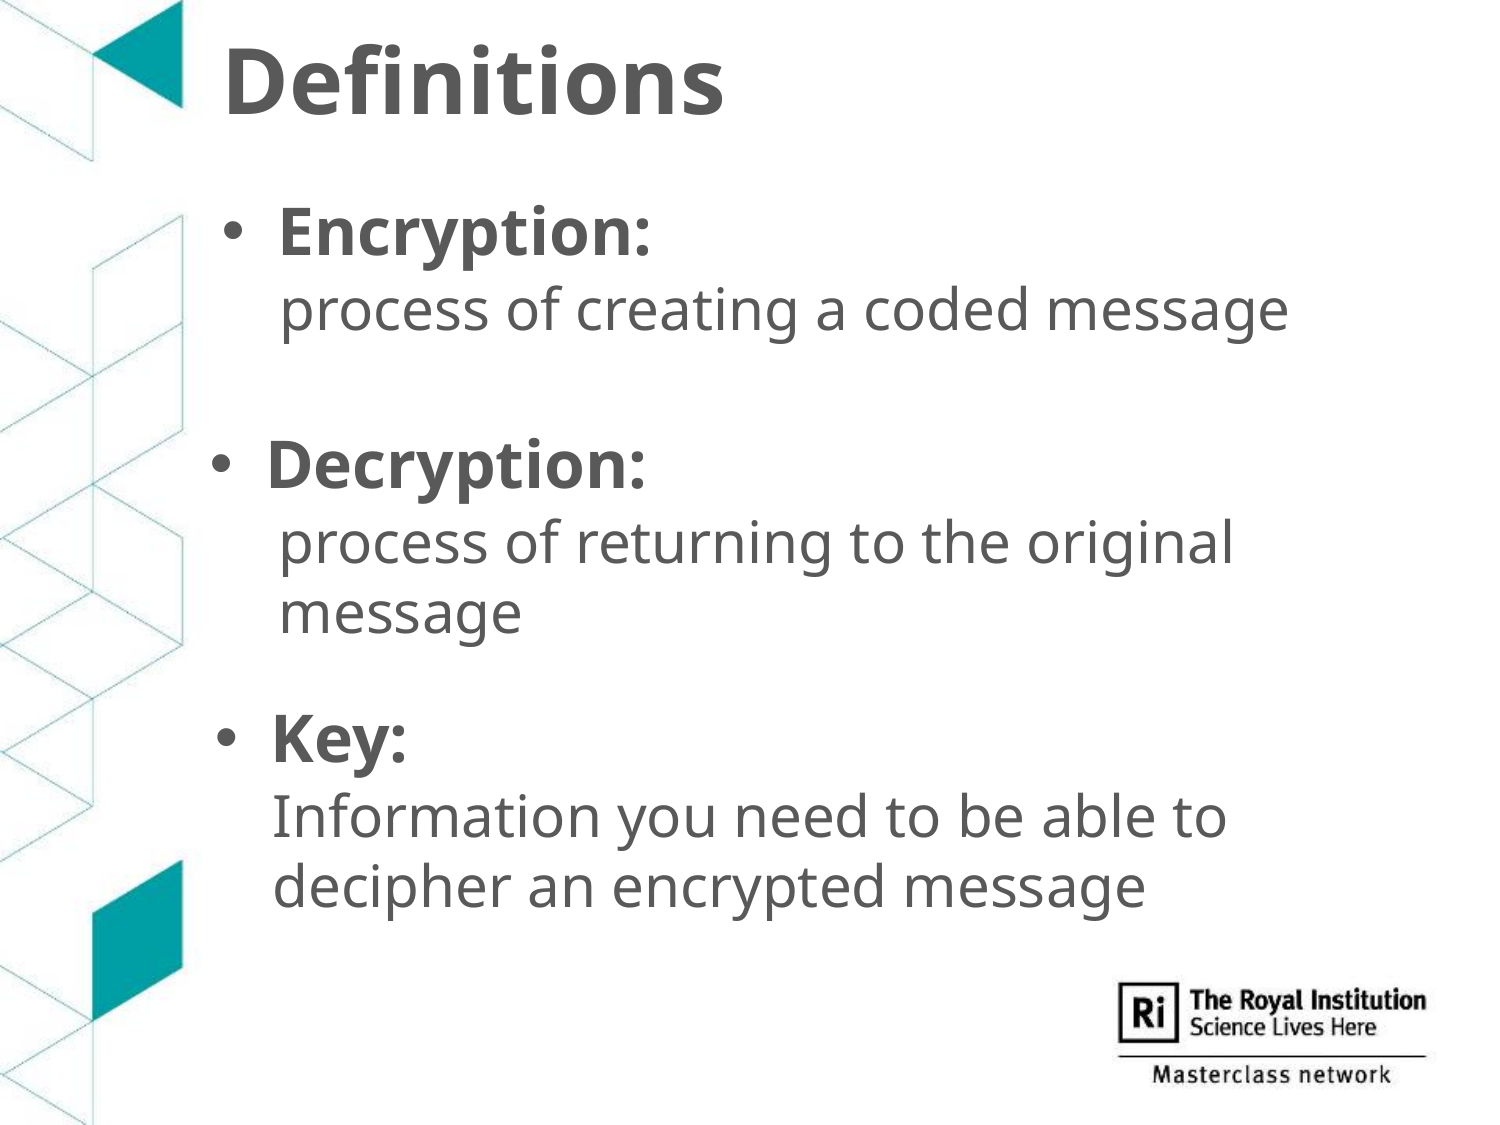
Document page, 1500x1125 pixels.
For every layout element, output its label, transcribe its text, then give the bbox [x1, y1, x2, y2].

text_box Key: [199, 689, 744, 784]
text_box process of creating a coded message [264, 264, 1471, 350]
text_box Information you need to be able to decipher an encrypted message [257, 772, 1464, 927]
picture [1112, 975, 1436, 1102]
title Definitions [206, 0, 1176, 172]
text_box Decryption: [194, 415, 762, 510]
text_box process of returning to the original message [264, 497, 1471, 653]
picture [0, 0, 215, 1125]
list Encryption: [206, 182, 750, 277]
